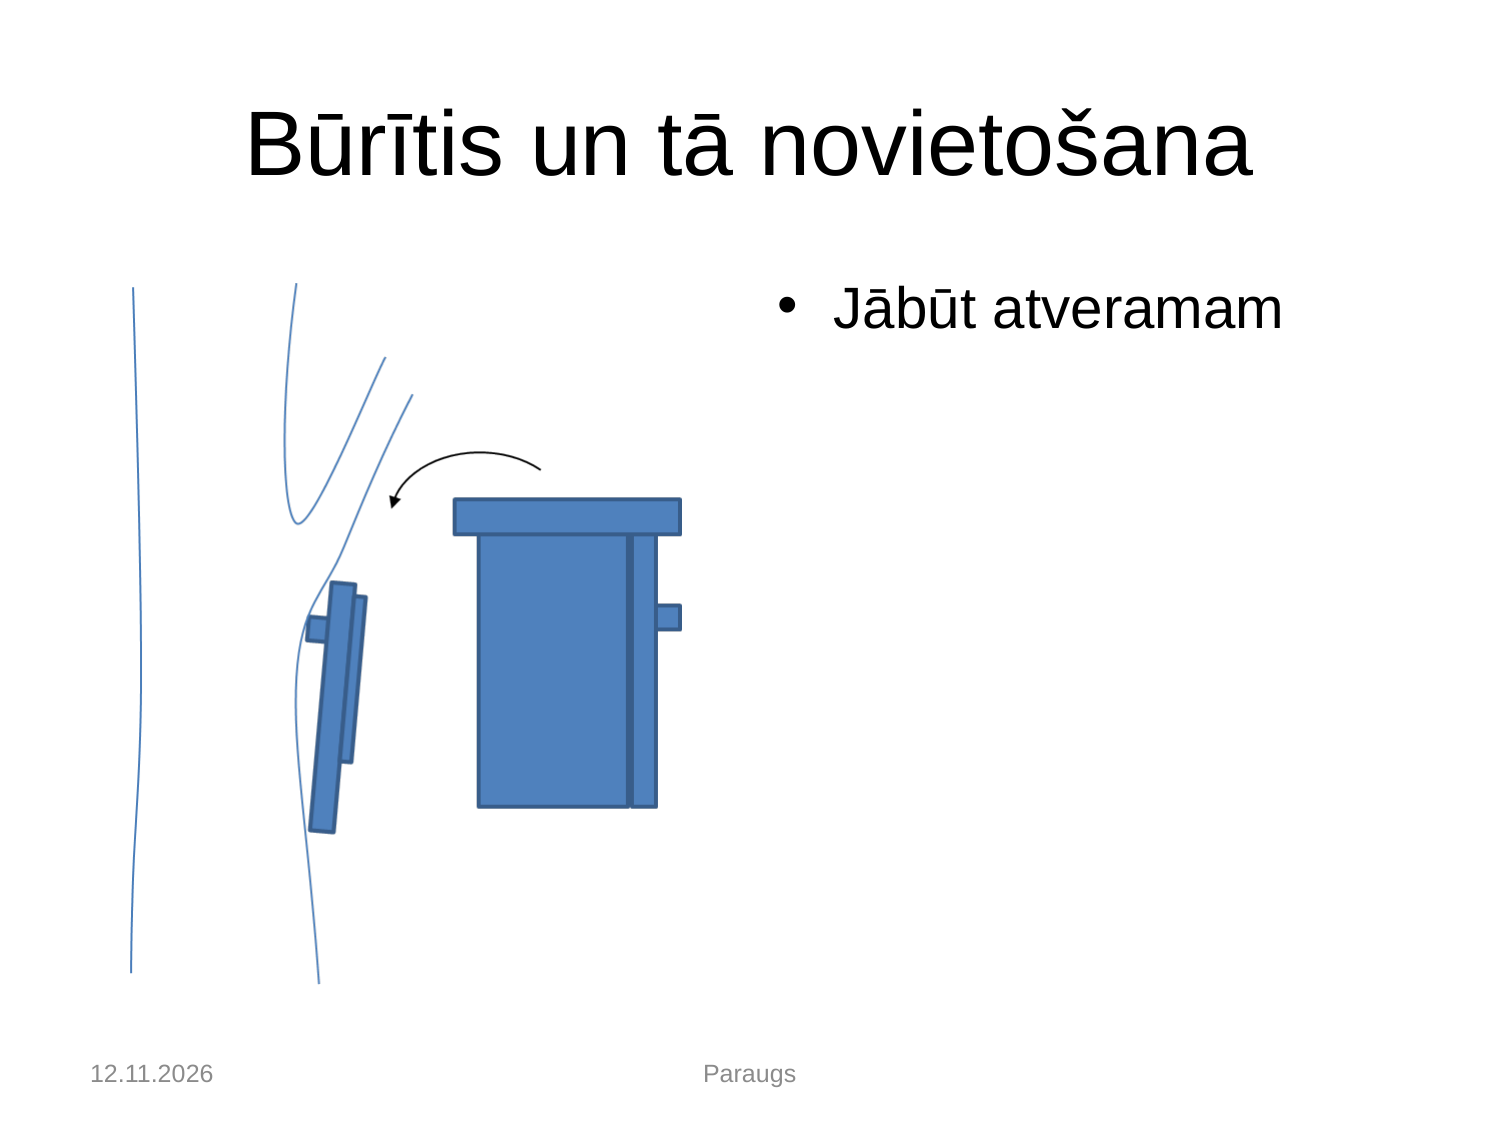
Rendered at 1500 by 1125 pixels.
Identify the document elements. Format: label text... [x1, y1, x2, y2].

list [129, 282, 683, 985]
title Būrītis un tā novietošana [74, 44, 1426, 233]
list Jābūt atveramam [762, 262, 1426, 1006]
footer Paraugs [512, 1042, 988, 1103]
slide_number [75, 1042, 425, 1103]
